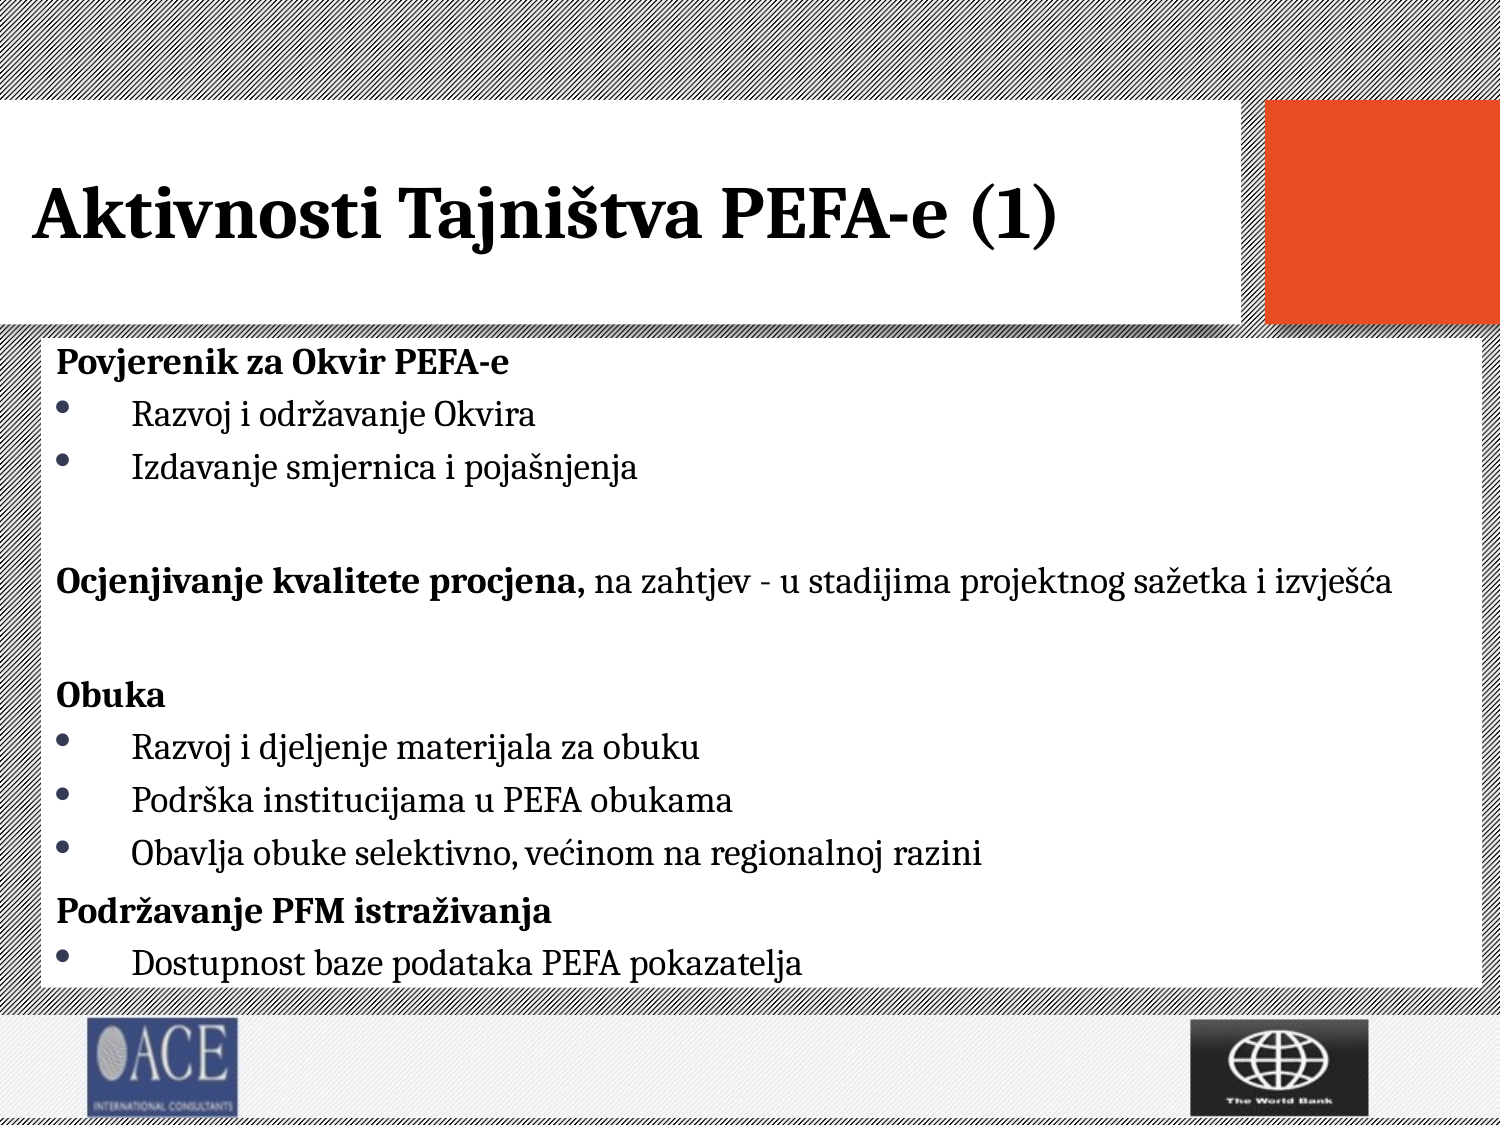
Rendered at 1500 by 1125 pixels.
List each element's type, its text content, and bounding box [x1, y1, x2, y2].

picture [0, 303, 1500, 1125]
picture [0, 0, 1500, 124]
list Povjerenik za Okvir PEFA-e Razvoj i održavanje Okvira Izdavanje smjernica i pojašnjenja Ocjenjivanje kvalitete procjena, na zahtjev - u stadijima projektnog sažetka i izvješća Obuka Razvoj i djeljenje materijala za obuku Podrška institucijama u PEFA obukama Obavlja obuke selektivno, većinom na regionalnoj razini Podržavanje PFM istraživanja Dostupnost baze podataka PEFA pokazatelja [40, 337, 1483, 988]
title Aktivnosti Tajništva PEFA-e (1) [17, 124, 1282, 303]
